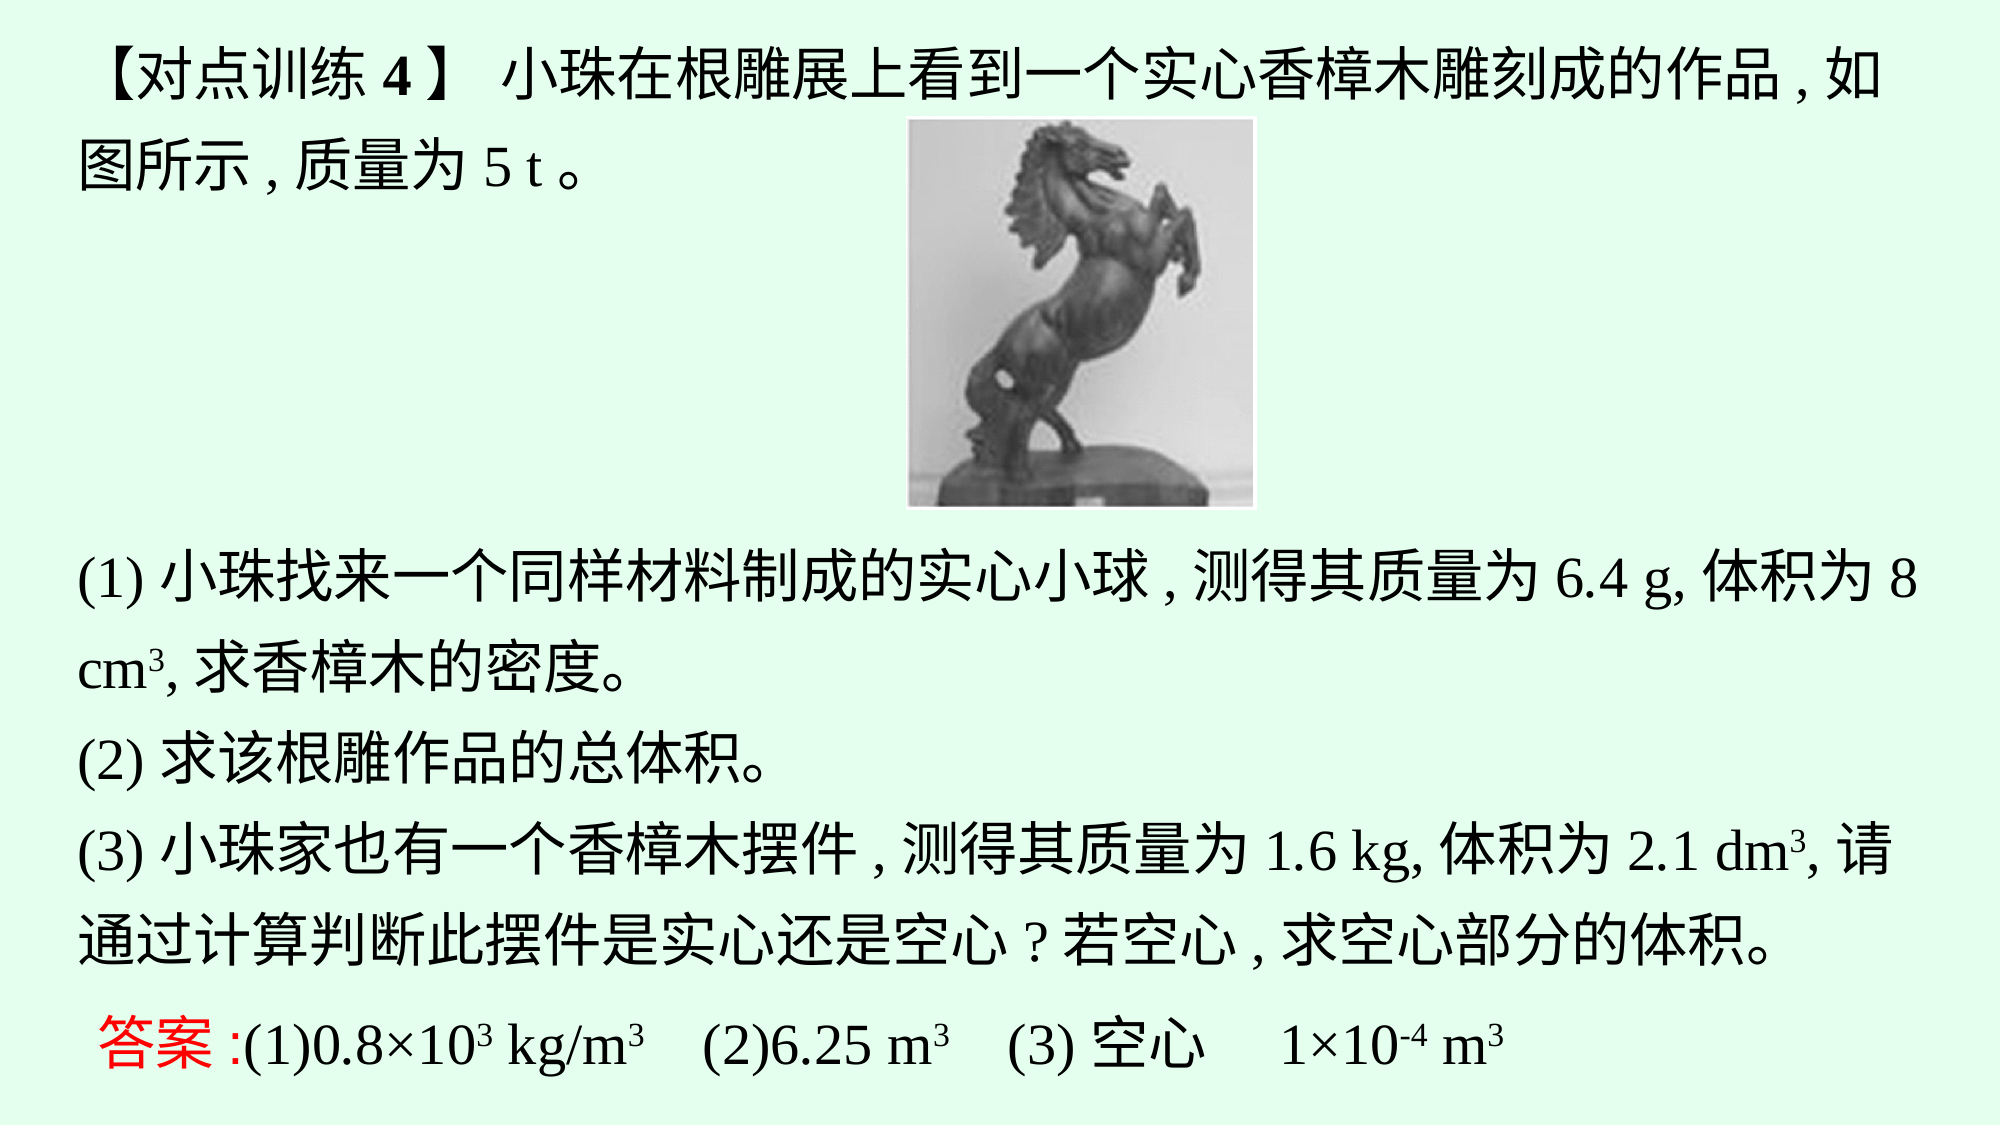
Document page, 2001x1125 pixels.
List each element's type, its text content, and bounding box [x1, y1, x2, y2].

text_box 【对点训练4】 小珠在根雕展上看到一个实心香樟木雕刻成的作品,如图所示,质量为5 t。 [62, 8, 1938, 206]
picture [906, 116, 1257, 510]
text_box (1)小珠找来一个同样材料制成的实心小球,测得其质量为6.4 g,体积为8 cm3,求香樟木的密度。 (2)求该根雕作品的总体积。 (3)小珠家也有一个香樟木摆件,测得其质量为1.6 kg,体积为2.1 dm3,请通过计算判断此摆件是实心还是空心?若空心,求空心部分的体积。 [62, 510, 1938, 981]
text_box 答案:(1)0.8×103 kg/m3 (2)6.25 m3 (3)空心 1×10-4 m3 [82, 977, 1528, 1084]
